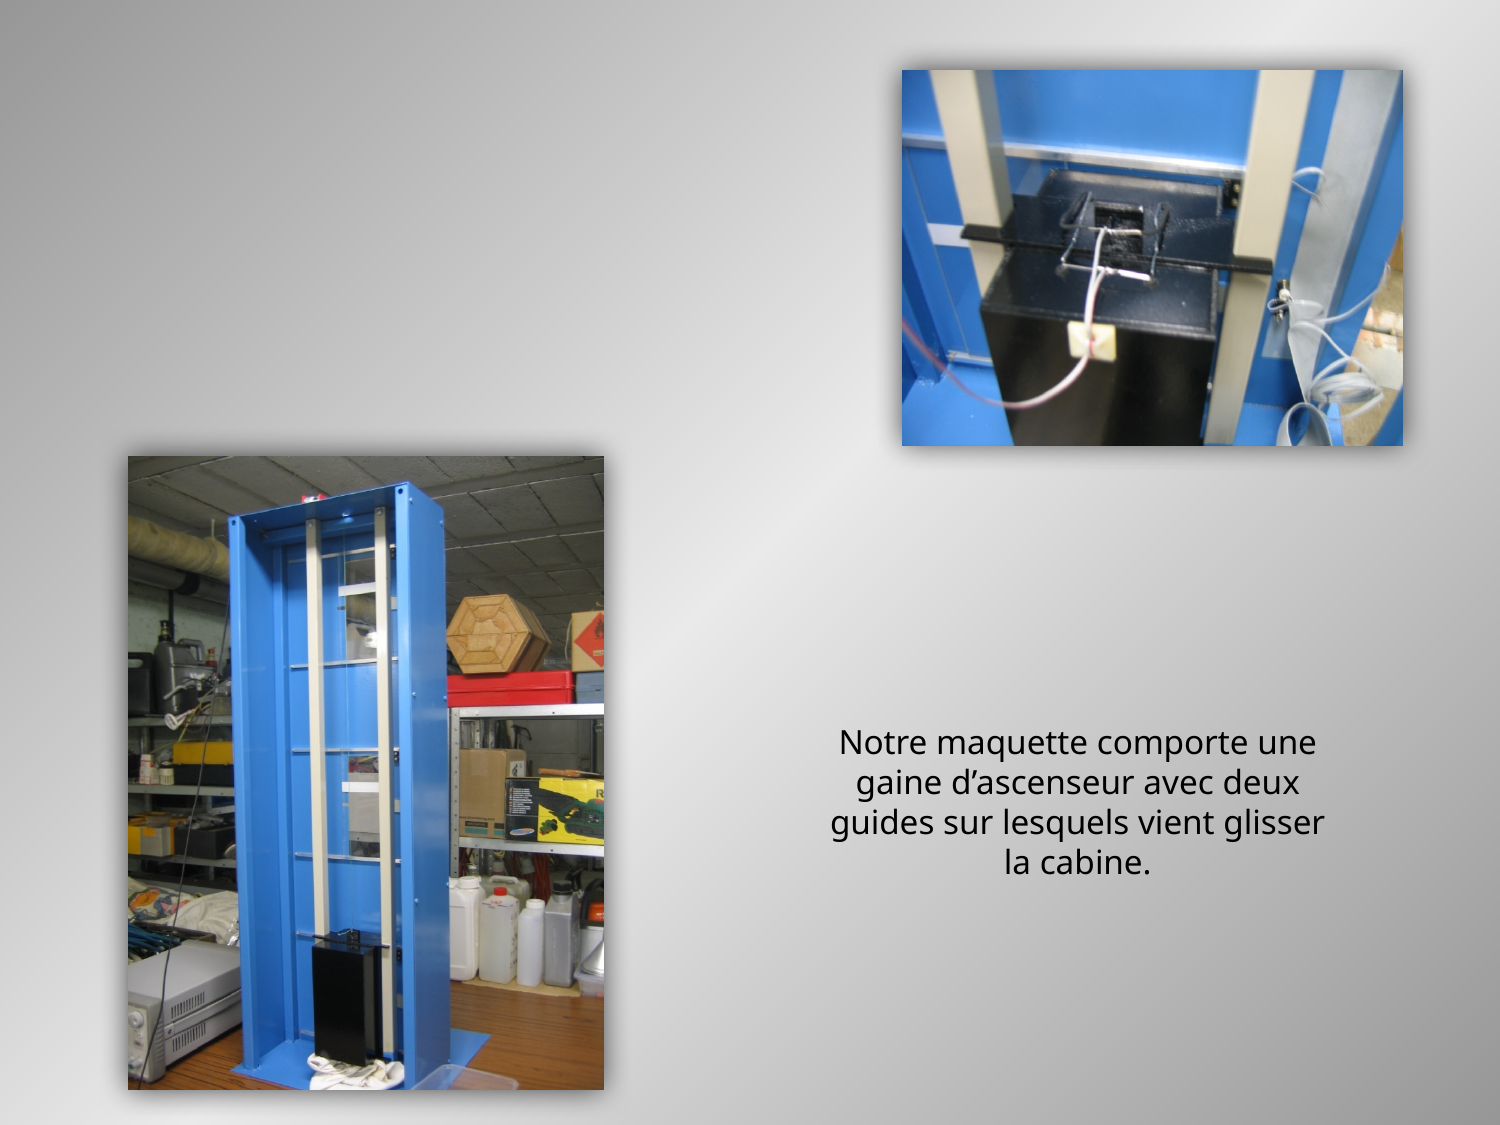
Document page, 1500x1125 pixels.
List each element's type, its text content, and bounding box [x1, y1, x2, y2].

text_box Notre maquette comporte une gaine d’ascenseur avec deux guides sur lesquels vient glisser la cabine. [808, 713, 1348, 889]
picture [128, 456, 604, 1091]
picture [902, 70, 1403, 446]
